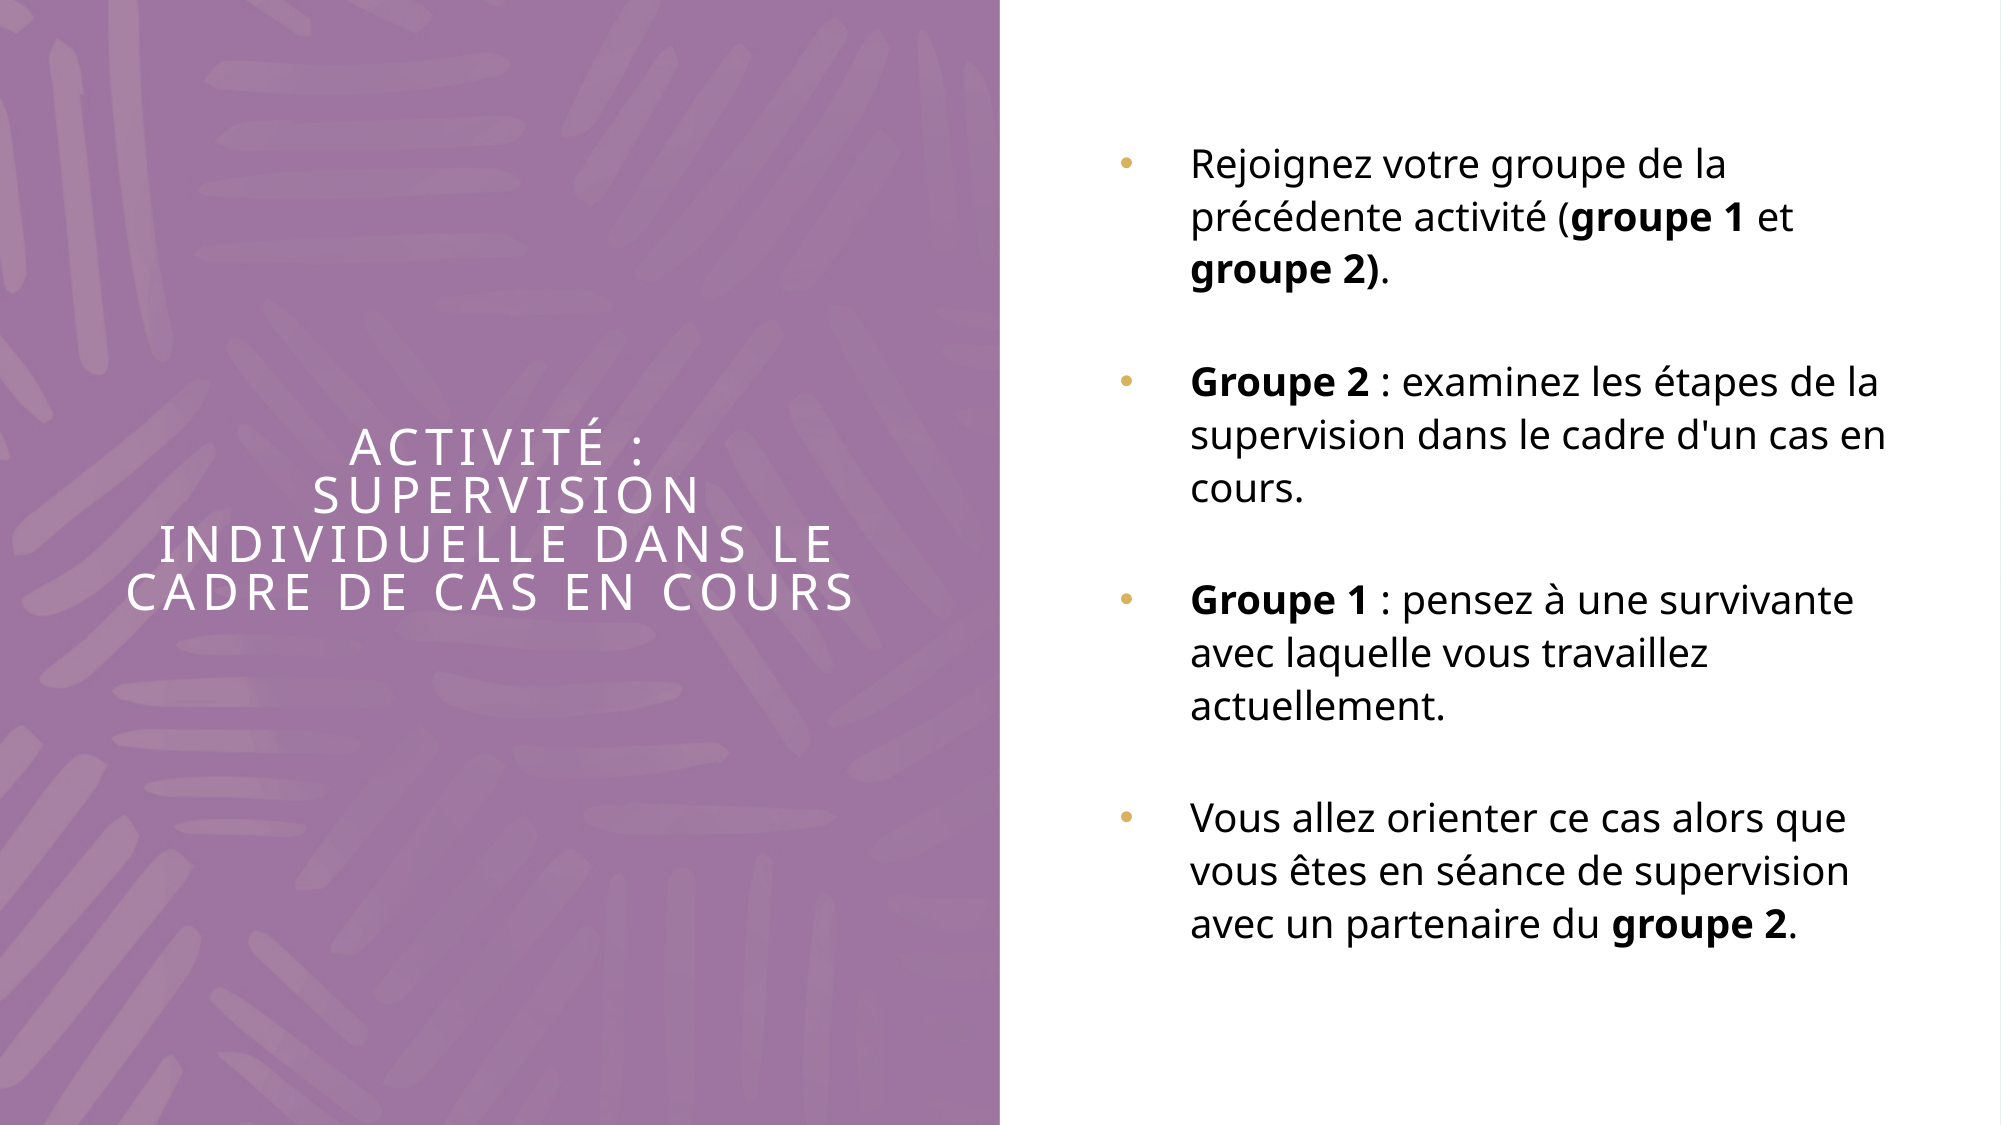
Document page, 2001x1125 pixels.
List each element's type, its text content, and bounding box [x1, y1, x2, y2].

title Activité : Supervision individuelle dans le cadre de cas en cours [108, 396, 892, 651]
picture [0, 0, 2001, 1125]
list Rejoignez votre groupe de la précédente activité (groupe 1 et groupe 2). Groupe 2 : examinez les étapes de la supervision dans le cadre d'un cas en cours. Groupe 1 : pensez à une survivante avec laquelle vous travaillez actuellement. Vous allez orienter ce cas alors que vous êtes en séance de supervision avec un partenaire du groupe 2. [1111, 125, 1925, 955]
